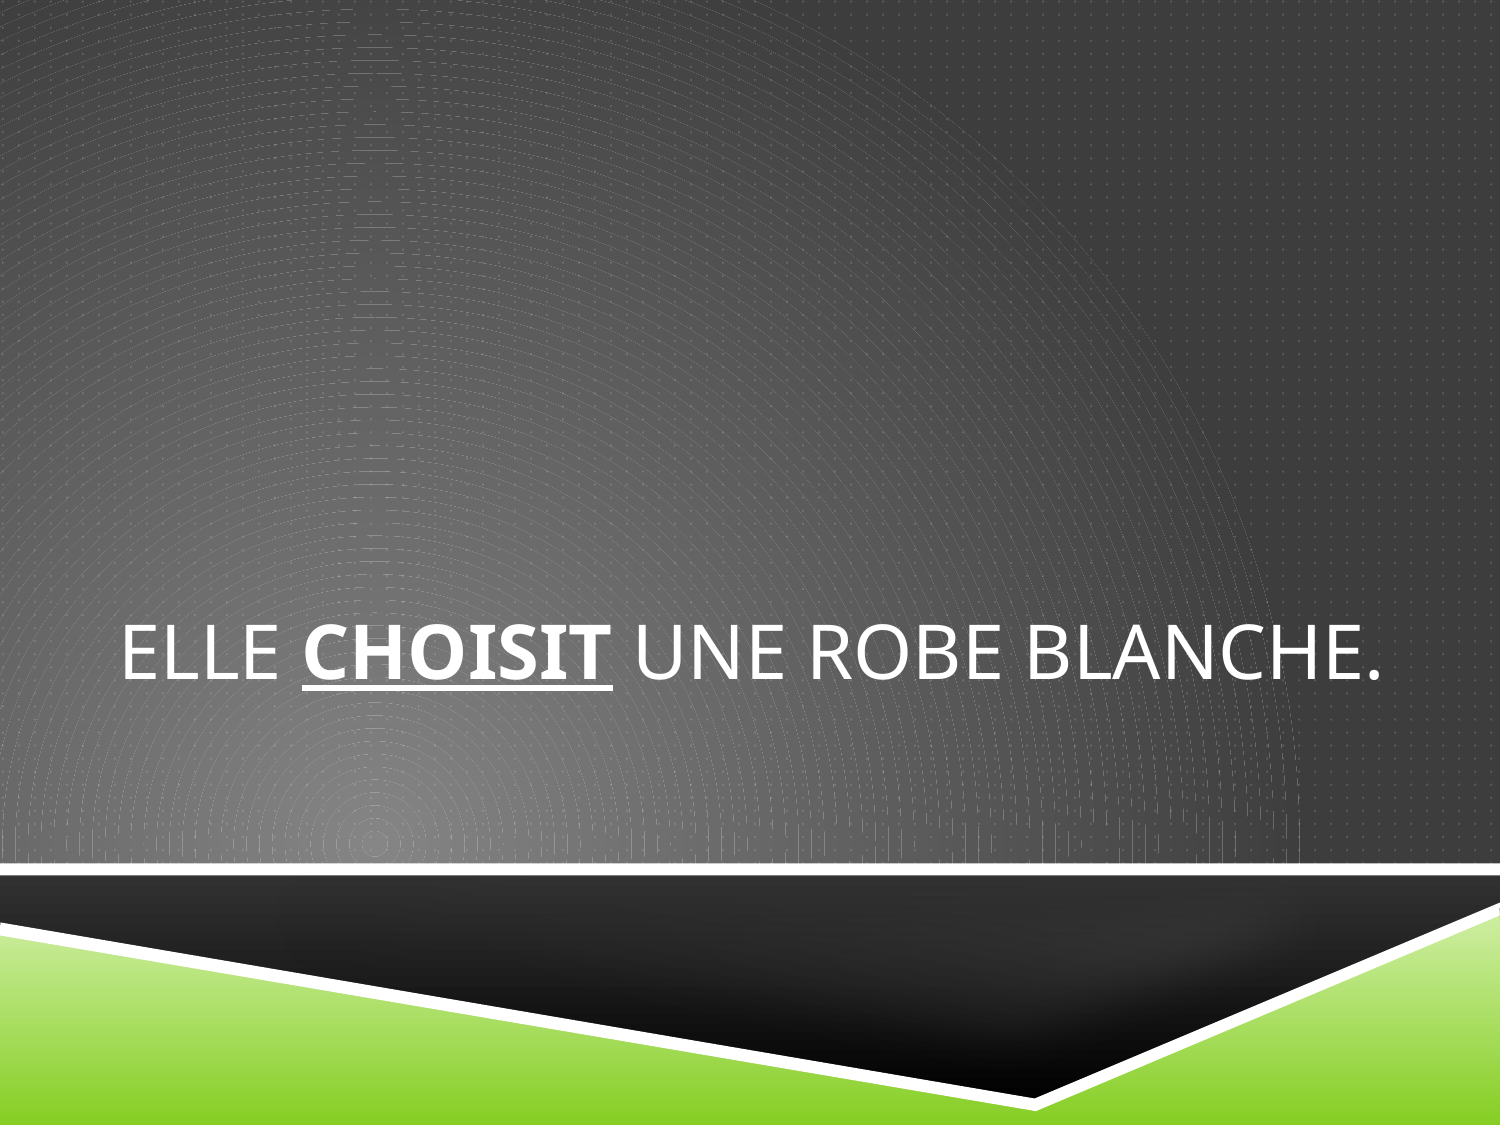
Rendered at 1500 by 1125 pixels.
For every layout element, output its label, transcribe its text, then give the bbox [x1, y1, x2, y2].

title Elle choisit une robe blanche. [118, 596, 1394, 820]
